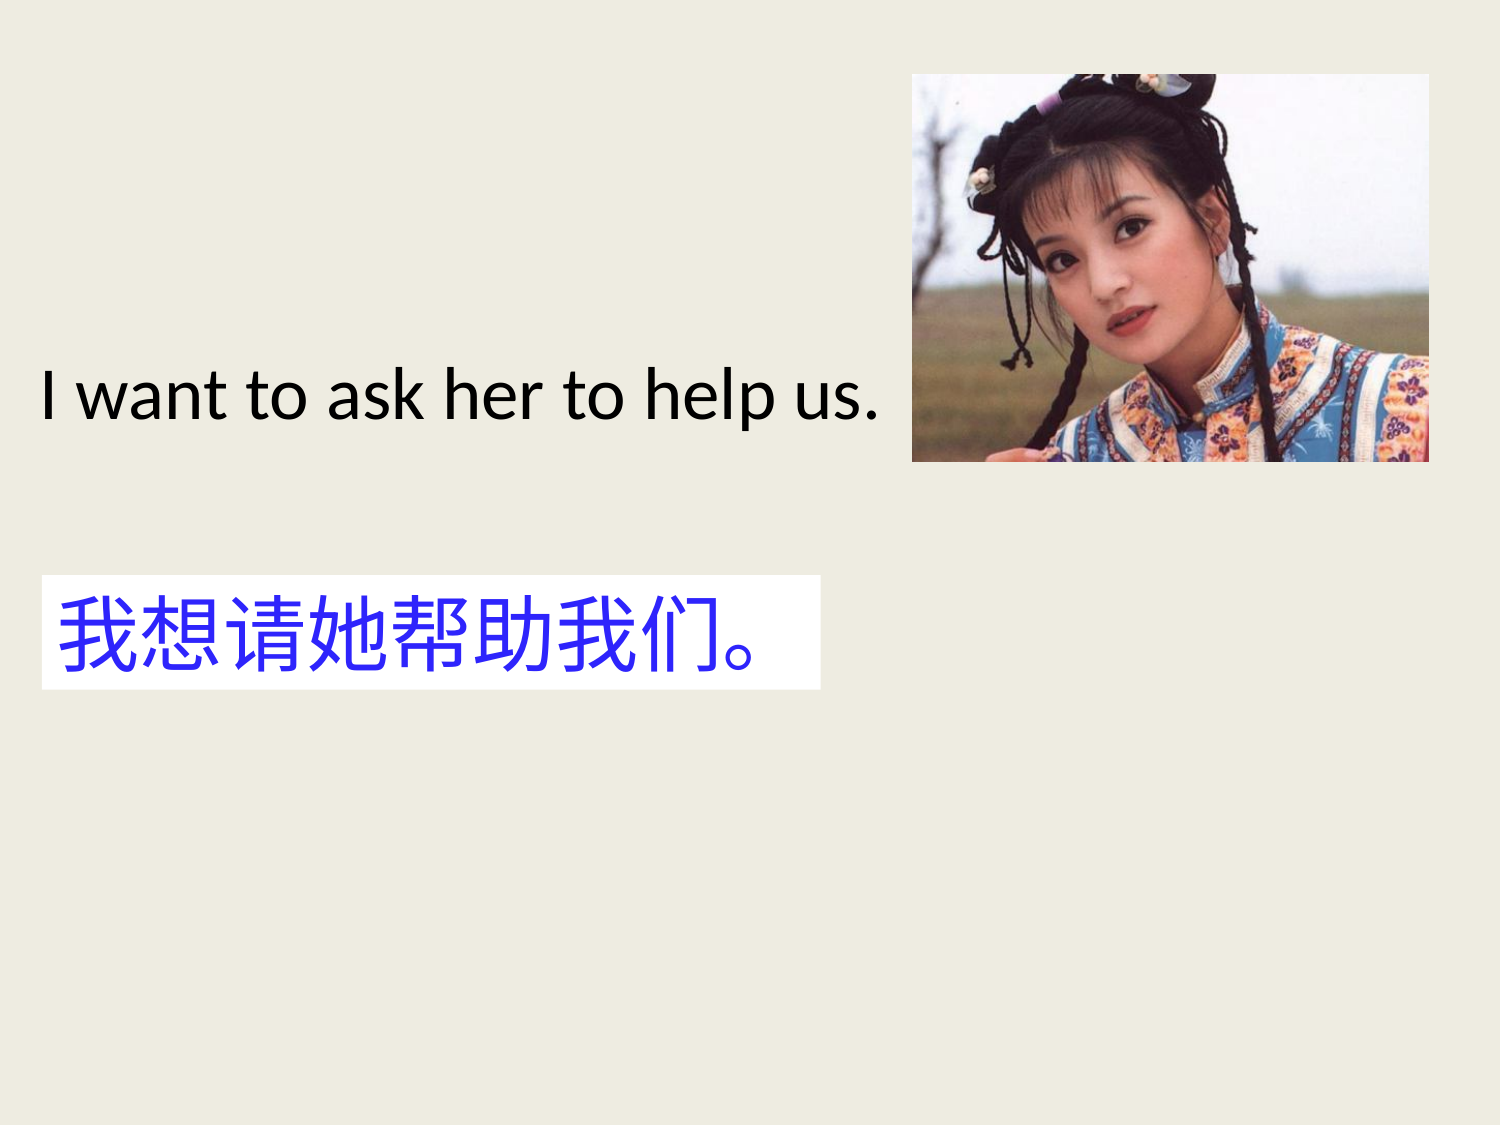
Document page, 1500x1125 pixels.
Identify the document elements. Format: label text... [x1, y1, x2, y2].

picture [912, 74, 1429, 462]
text_box 我想请她帮助我们。 [41, 575, 821, 690]
text_box I want to ask her to help us. [24, 337, 1275, 668]
